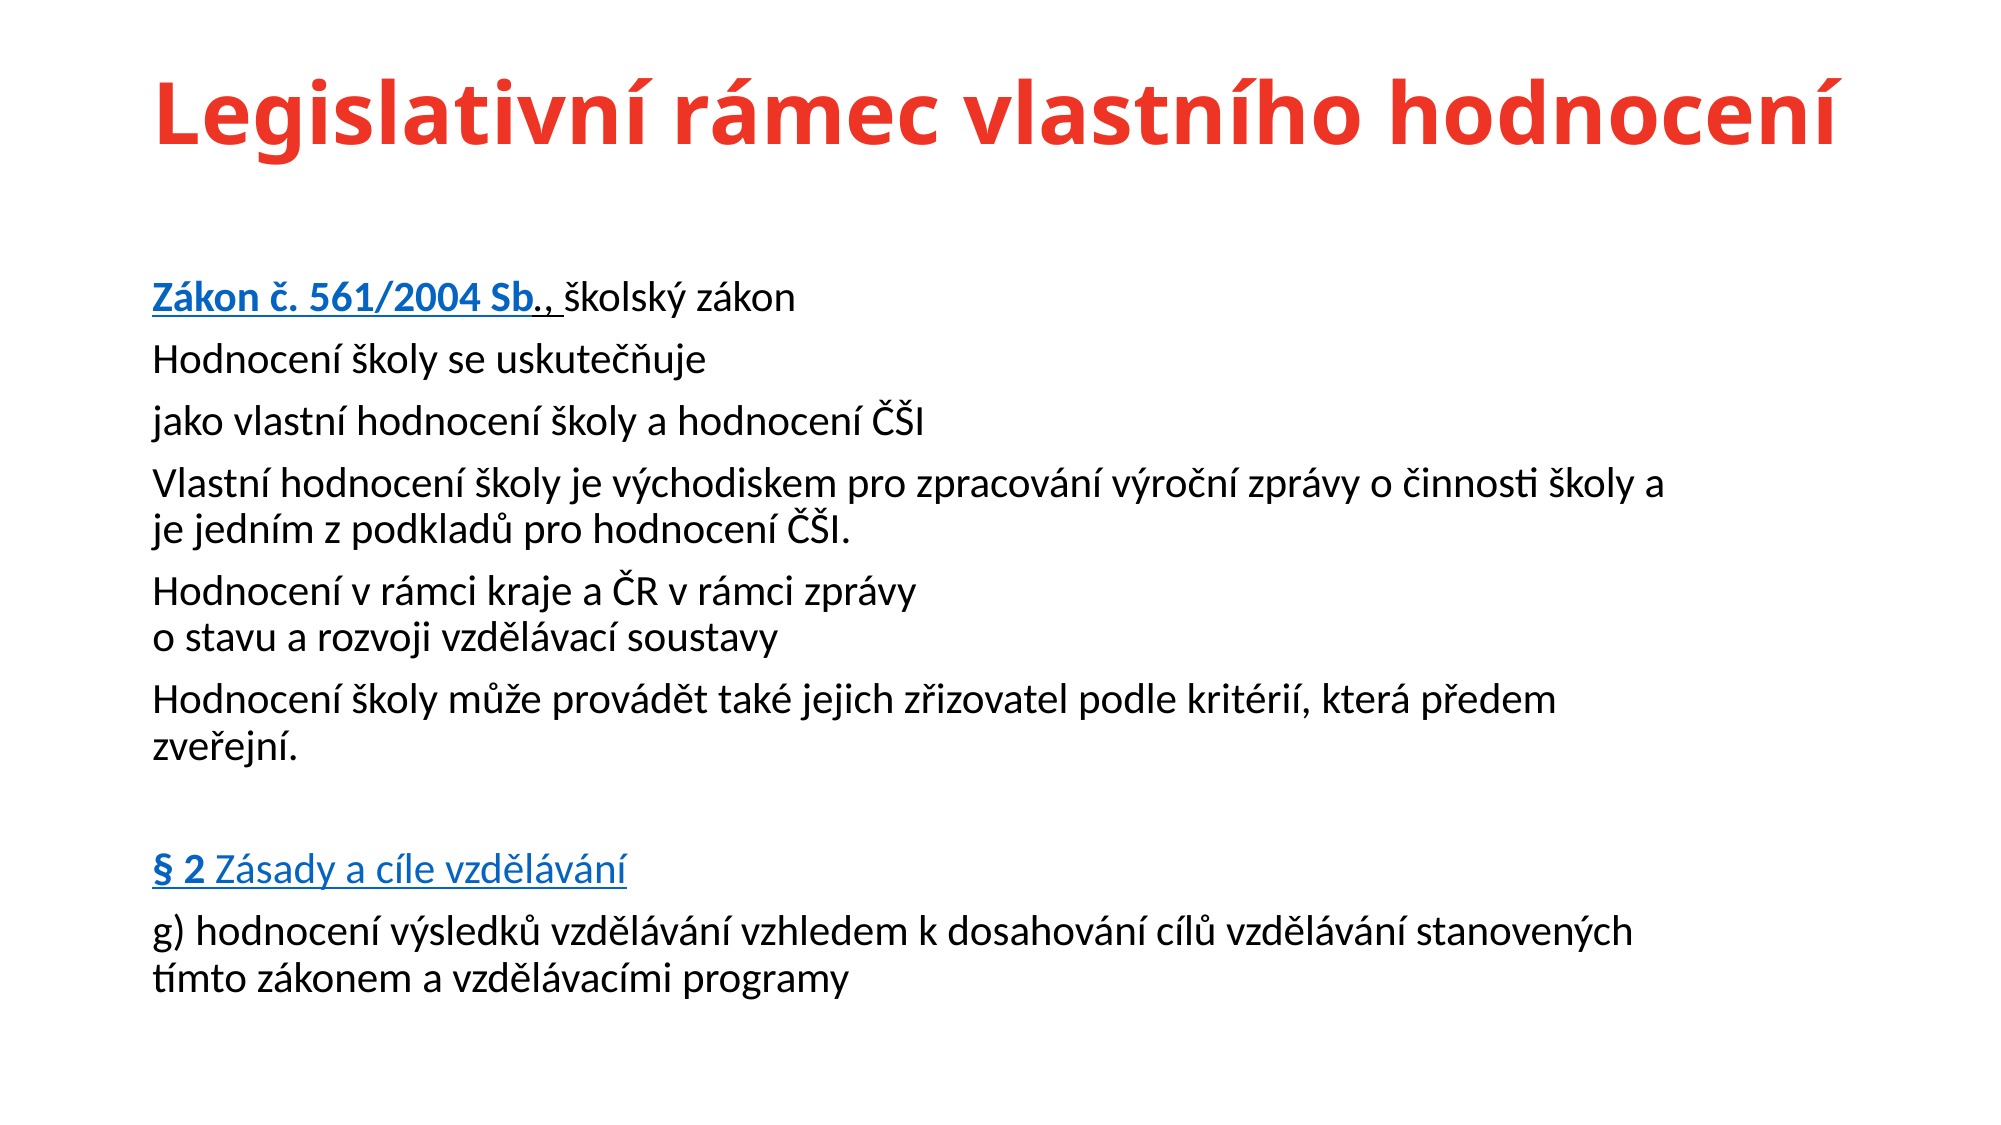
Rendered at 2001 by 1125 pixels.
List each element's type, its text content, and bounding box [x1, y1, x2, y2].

list Zákon č. 561/2004 Sb., školský zákon Hodnocení školy se uskutečňuje jako vlastní hodnocení školy a hodnocení ČŠI Vlastní hodnocení školy je východiskem pro zpracování výroční zprávy o činnosti školy a je jedním z podkladů pro hodnocení ČŠI. Hodnocení v rámci kraje a ČR v rámci zprávy o stavu a rozvoji vzdělávací soustavy Hodnocení školy může provádět také jejich zřizovatel podle kritérií, která předem zveřejní. § 2 Zásady a cíle vzdělávání g) hodnocení výsledků vzdělávání vzhledem k dosahování cílů vzdělávání stanovených tímto zákonem a vzdělávacími programy [137, 267, 1701, 1010]
title Legislativní rámec vlastního hodnocení [137, 59, 1863, 278]
